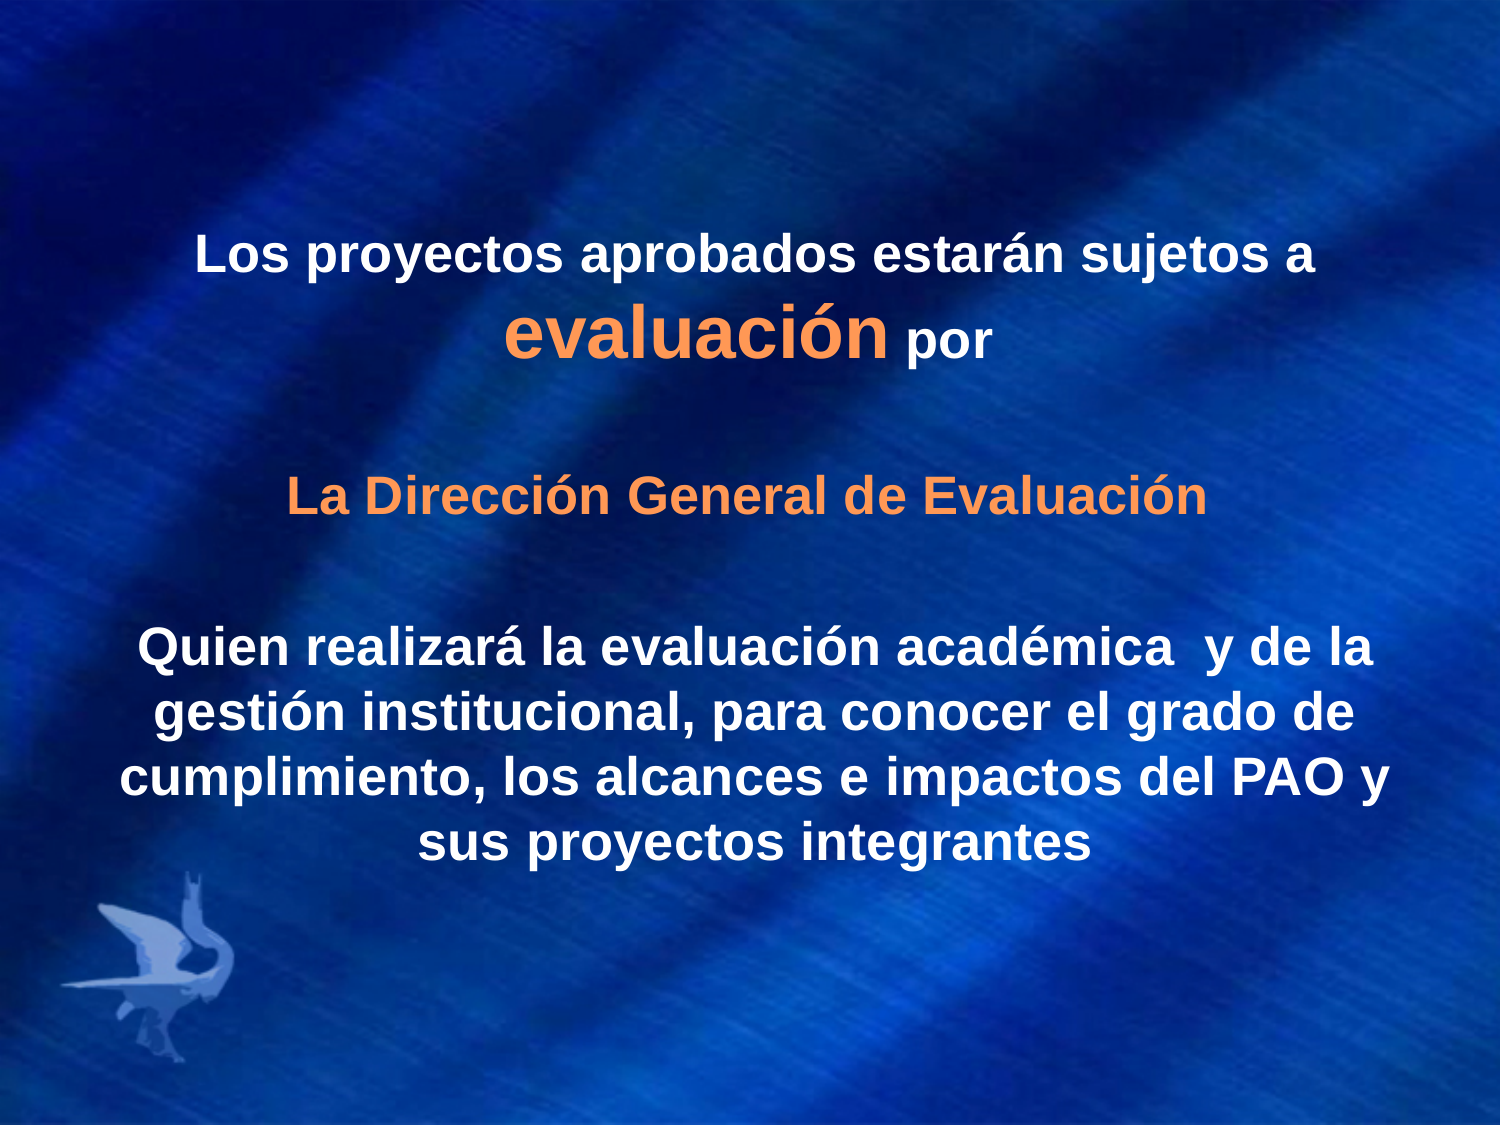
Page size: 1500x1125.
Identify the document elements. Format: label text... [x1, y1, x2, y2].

picture [0, 0, 1500, 1125]
list Los proyectos aprobados estarán sujetos a evaluación por La Dirección General de Evaluación Quien realizará la evaluación académica y de la gestión institucional, para conocer el grado de cumplimiento, los alcances e impactos del PAO y sus proyectos integrantes [58, 210, 1454, 1055]
